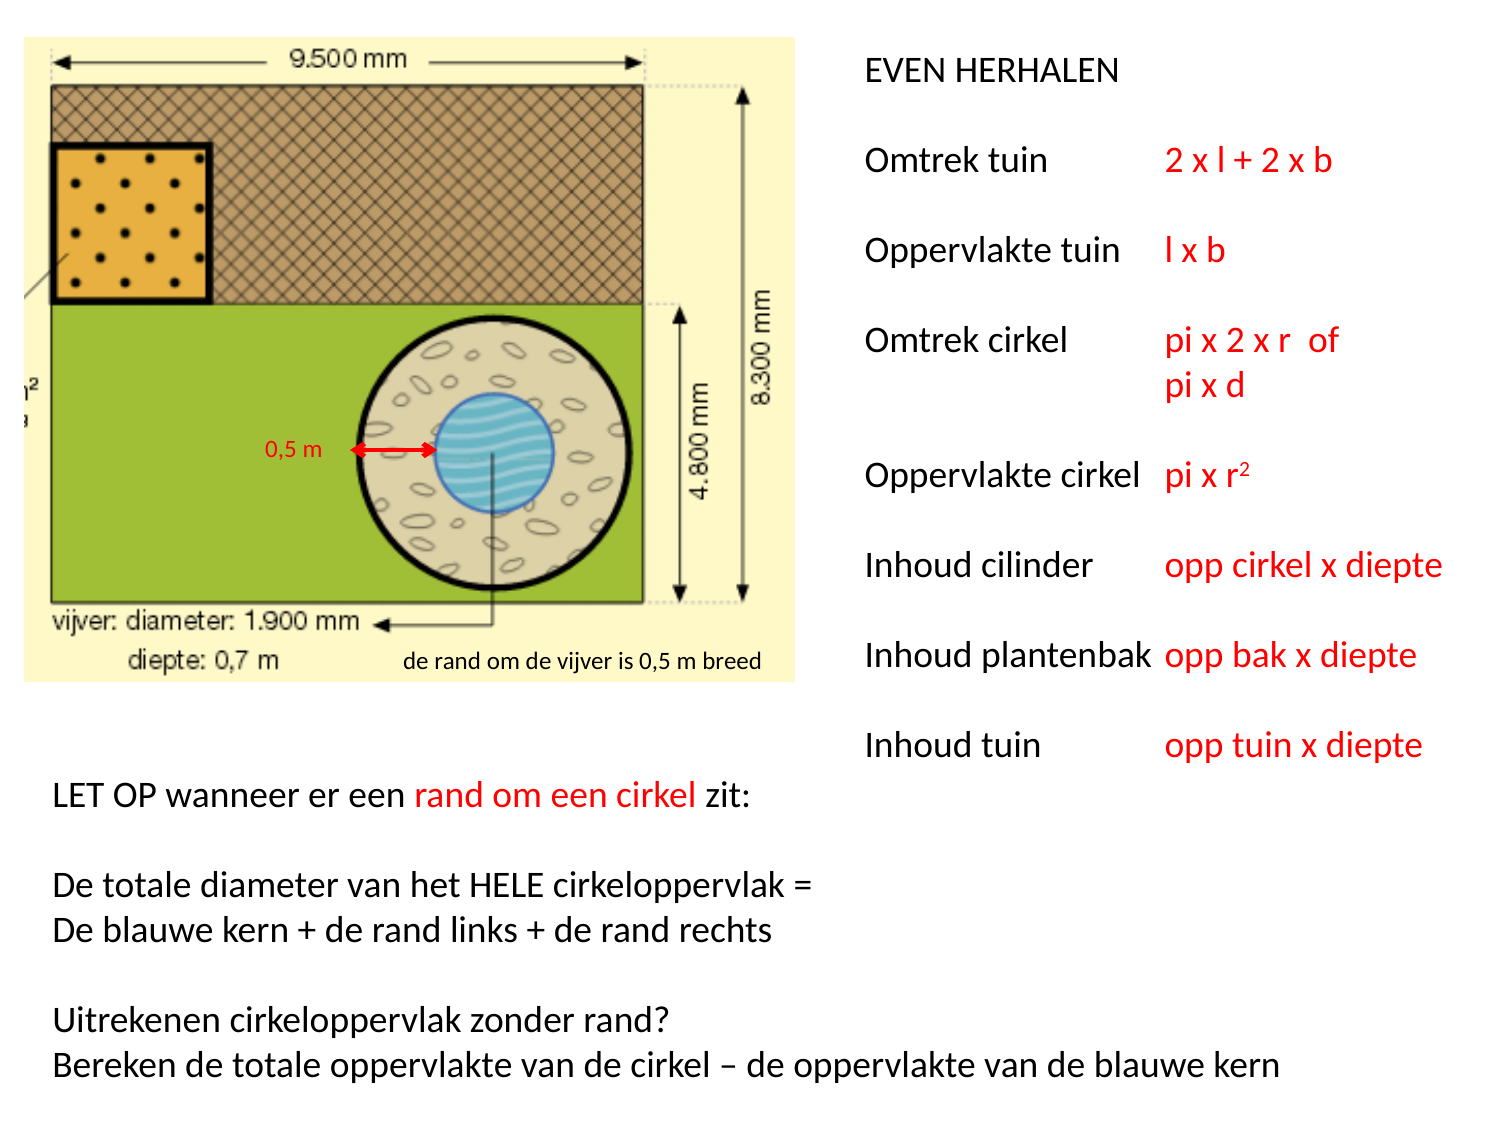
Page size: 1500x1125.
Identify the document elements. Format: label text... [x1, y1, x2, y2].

text_box LET OP wanneer er een rand om een cirkel zit: De totale diameter van het HELE cirkeloppervlak = De blauwe kern + de rand links + de rand rechts Uitrekenen cirkeloppervlak zonder rand? Bereken de totale oppervlakte van de cirkel – de oppervlakte van de blauwe kern [37, 762, 1400, 1093]
text_box EVEN HERHALEN Omtrek tuin 2 x l + 2 x b Oppervlakte tuin l x b Omtrek cirkel pi x 2 x r of pi x d Oppervlakte cirkel pi x r2 Inhoud cilinder opp cirkel x diepte Inhoud plantenbak opp bak x diepte Inhoud tuin opp tuin x diepte [849, 37, 1474, 773]
picture [24, 37, 796, 682]
